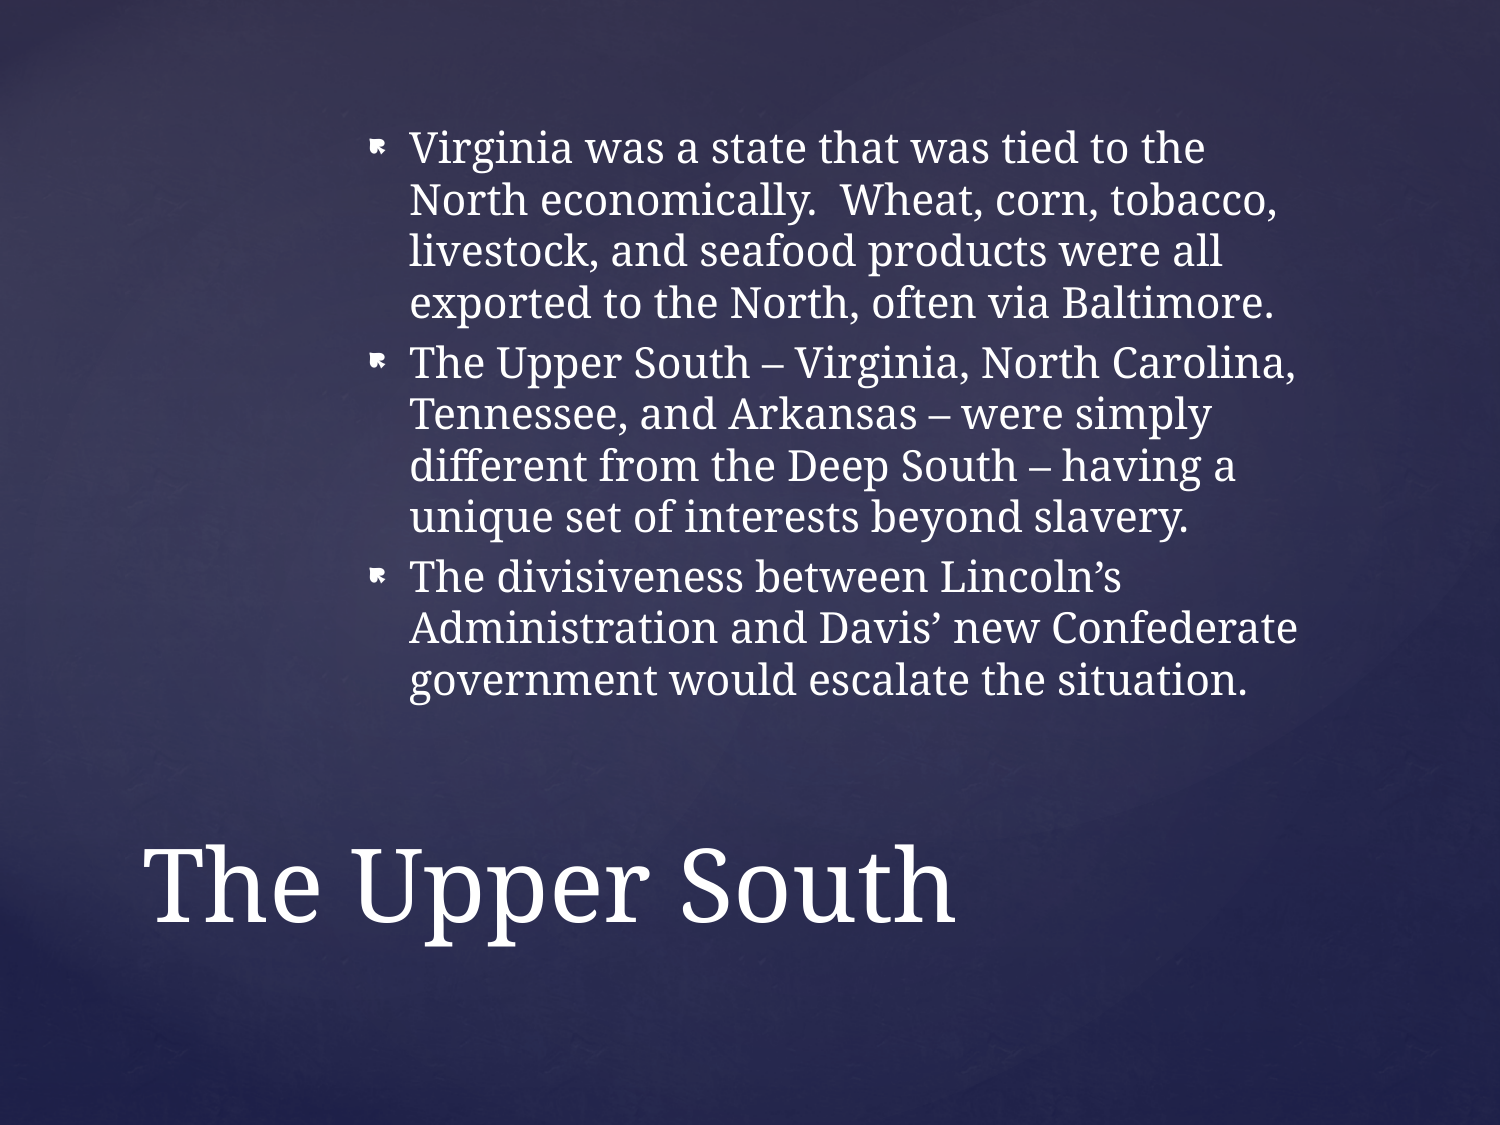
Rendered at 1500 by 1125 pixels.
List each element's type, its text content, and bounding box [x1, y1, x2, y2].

list Virginia was a state that was tied to the North economically. Wheat, corn, tobacco, livestock, and seafood products were all exported to the North, often via Baltimore. The Upper South – Virginia, North Carolina, Tennessee, and Arkansas – were simply different from the Deep South – having a unique set of interests beyond slavery. The divisiveness between Lincoln’s Administration and Davis’ new Confederate government would escalate the situation. [350, 112, 1350, 713]
title The Upper South [127, 800, 1365, 950]
